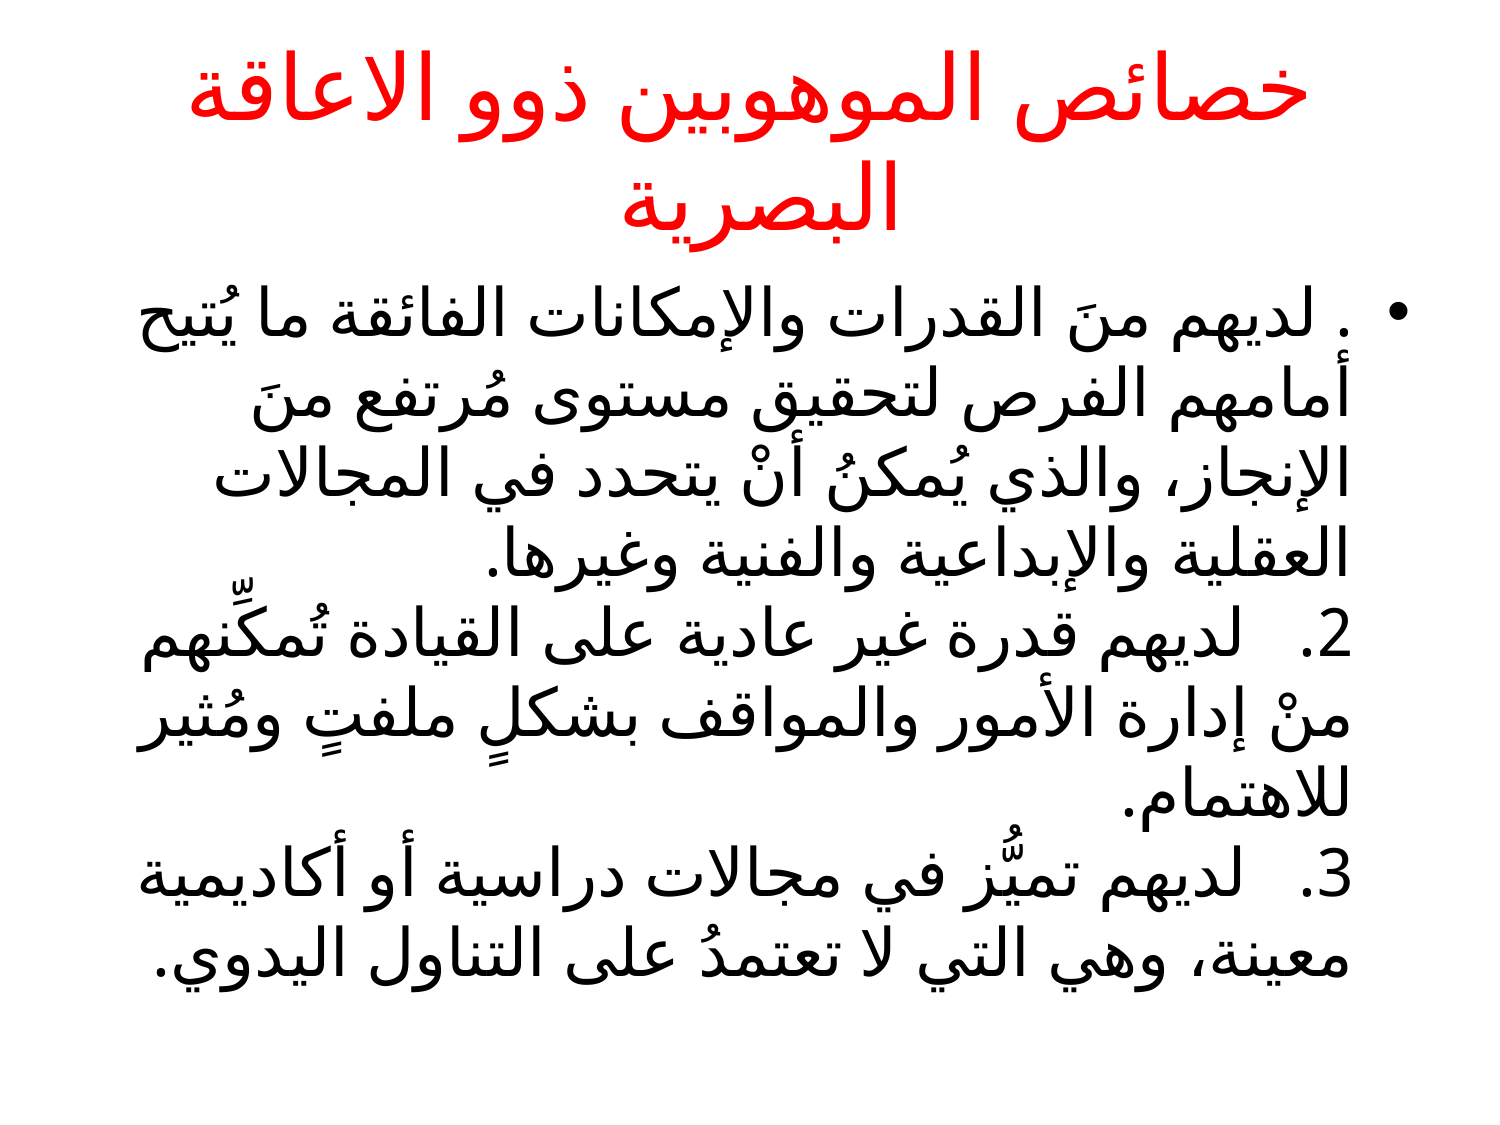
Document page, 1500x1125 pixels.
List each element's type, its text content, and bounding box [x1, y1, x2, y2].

list . لديهم منَ القدرات والإمكانات الفائقة ما يُتيح أمامهم الفرص لتحقيق مستوى مُرتفع منَ الإنجاز، والذي يُمكنُ أنْ يتحدد في المجالات العقلية والإبداعية والفنية وغيرها. 2. لديهم قدرة غير عادية على القيادة تُمكِّنهم منْ إدارة الأمور والمواقف بشكلٍ ملفتٍ ومُثير للاهتمام. 3. لديهم تميُّز في مجالات دراسية أو أكاديمية معينة، وهي التي لا تعتمدُ على التناول اليدوي. [75, 262, 1425, 1005]
title خصائص الموهوبين ذوو الاعاقة البصرية [75, 45, 1425, 233]
